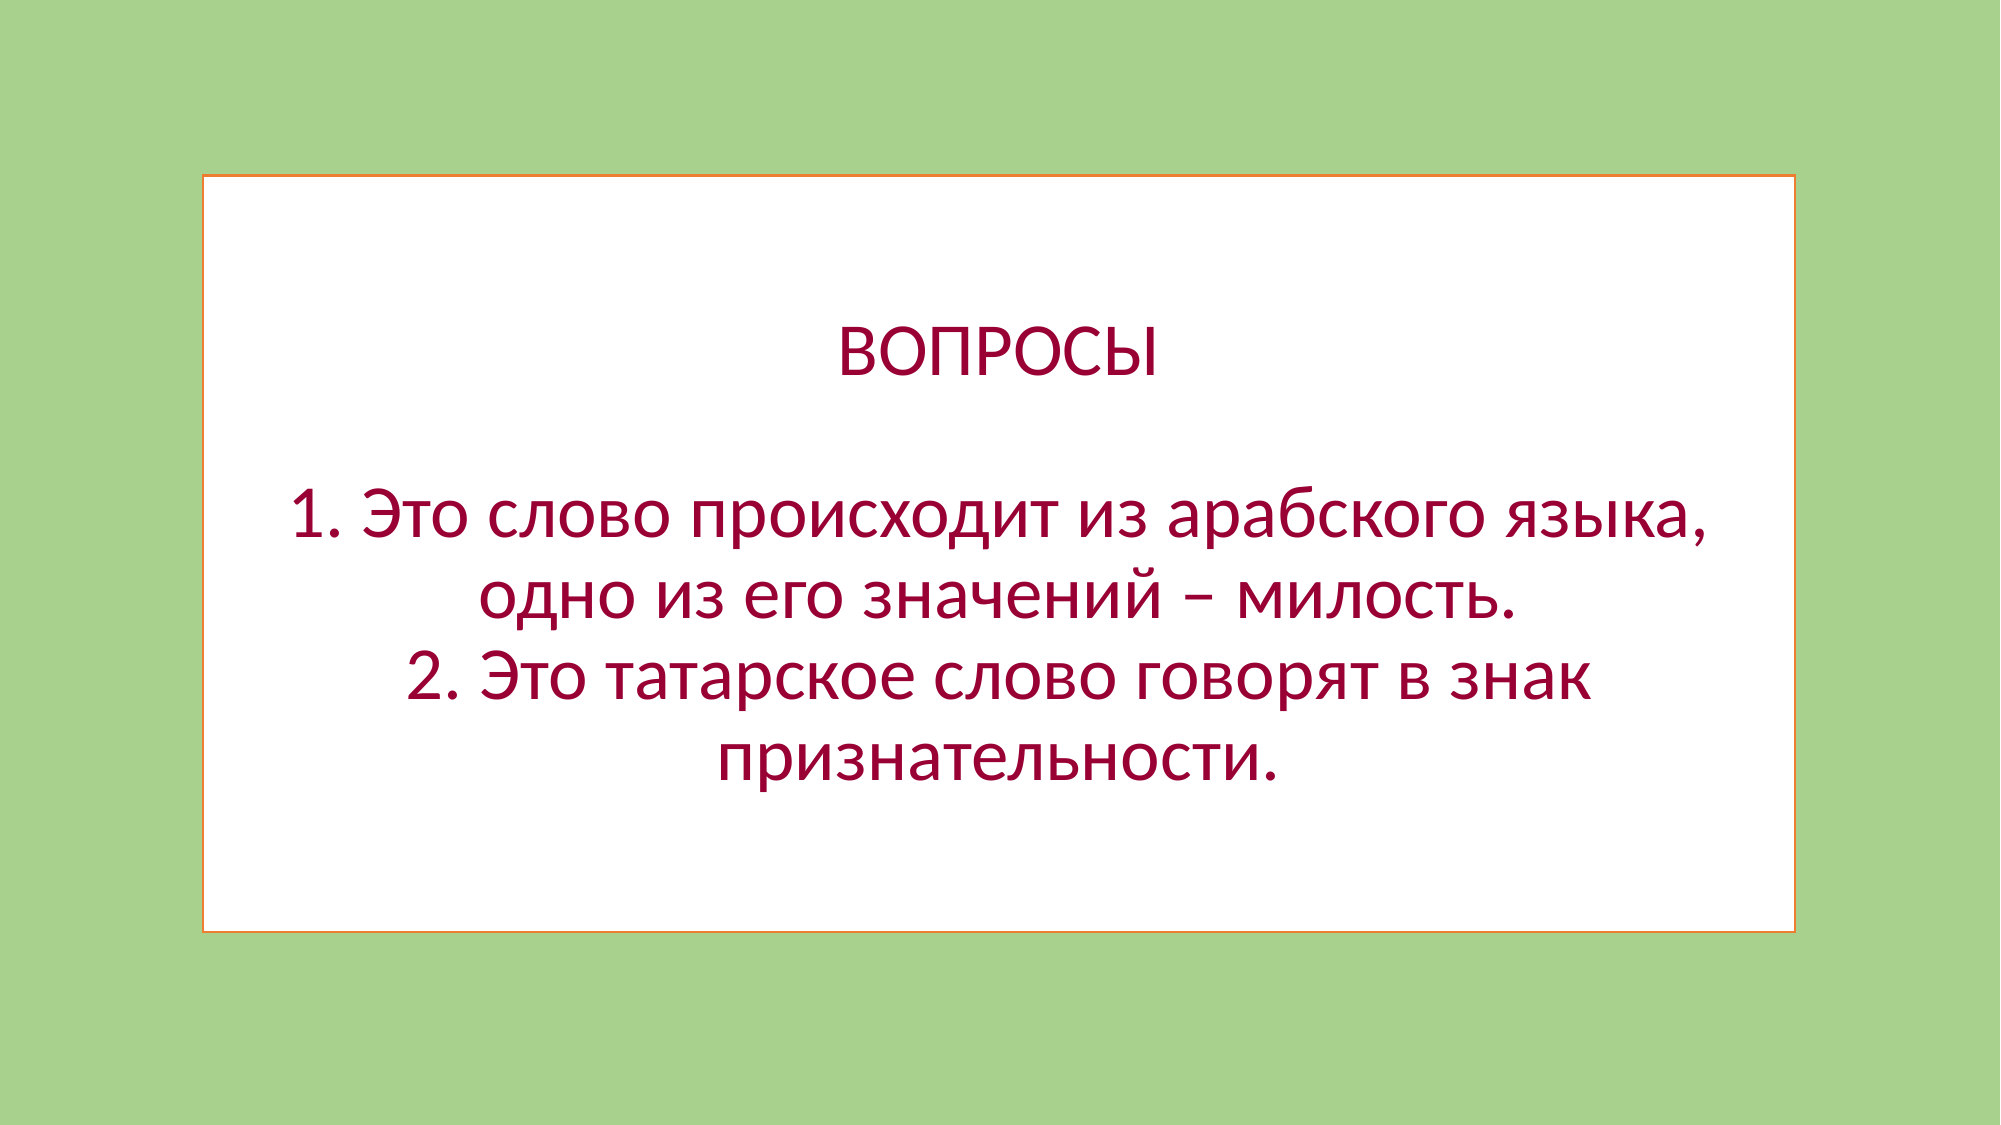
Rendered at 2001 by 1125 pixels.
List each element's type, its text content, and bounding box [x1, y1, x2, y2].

title ВОПРОСЫ 1. Это слово происходит из арабского языка, одно из его значений – милость. 2. Это татарское слово говорят в знак признательности. [202, 174, 1796, 933]
